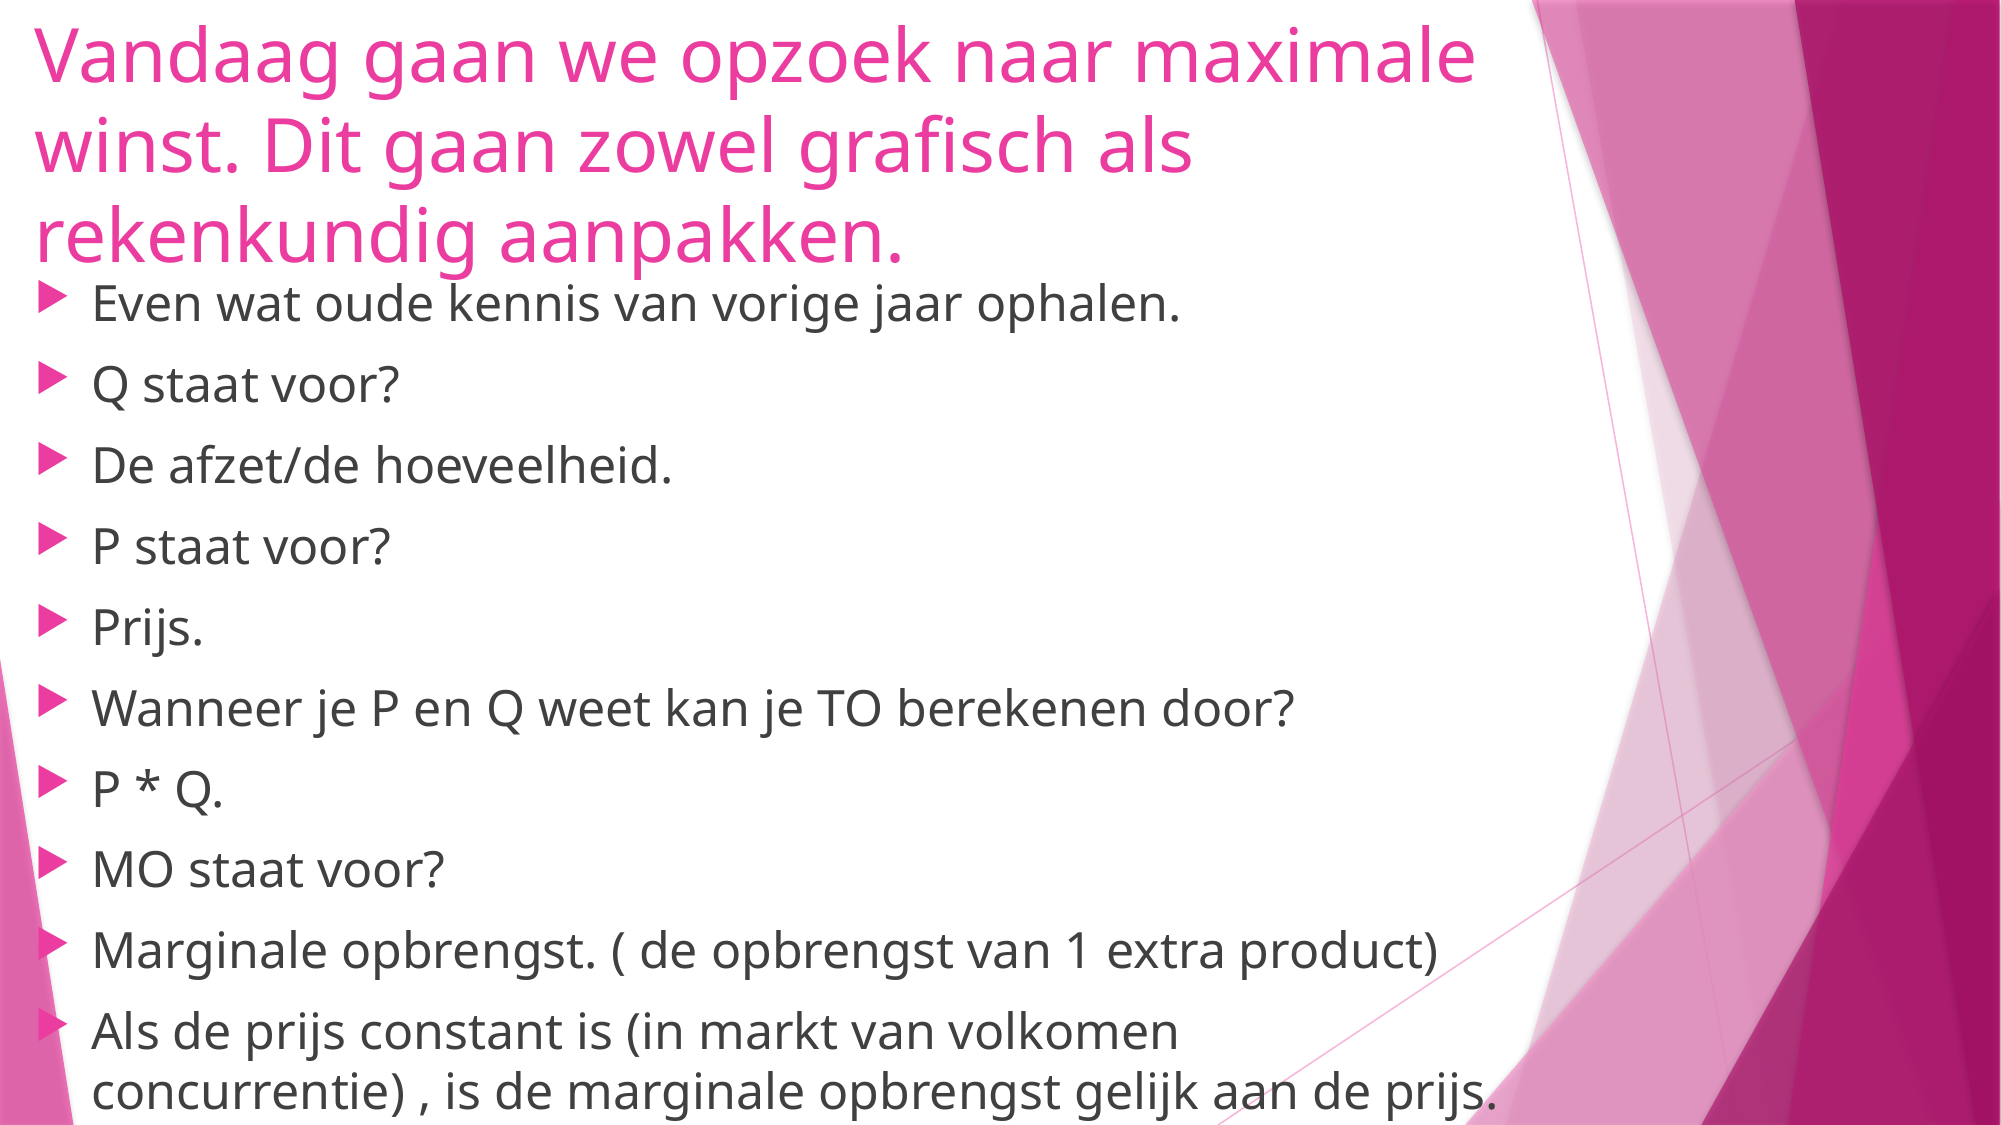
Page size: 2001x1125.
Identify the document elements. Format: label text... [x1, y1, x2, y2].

list Even wat oude kennis van vorige jaar ophalen. Q staat voor? De afzet/de hoeveelheid. P staat voor? Prijs. Wanneer je P en Q weet kan je TO berekenen door? P * Q. MO staat voor? Marginale opbrengst. ( de opbrengst van 1 extra product) Als de prijs constant is (in markt van volkomen concurrentie) , is de marginale opbrengst gelijk aan de prijs. [19, 264, 1522, 991]
title Vandaag gaan we opzoek naar maximale winst. Dit gaan zowel grafisch als rekenkundig aanpakken. [19, 0, 1601, 317]
